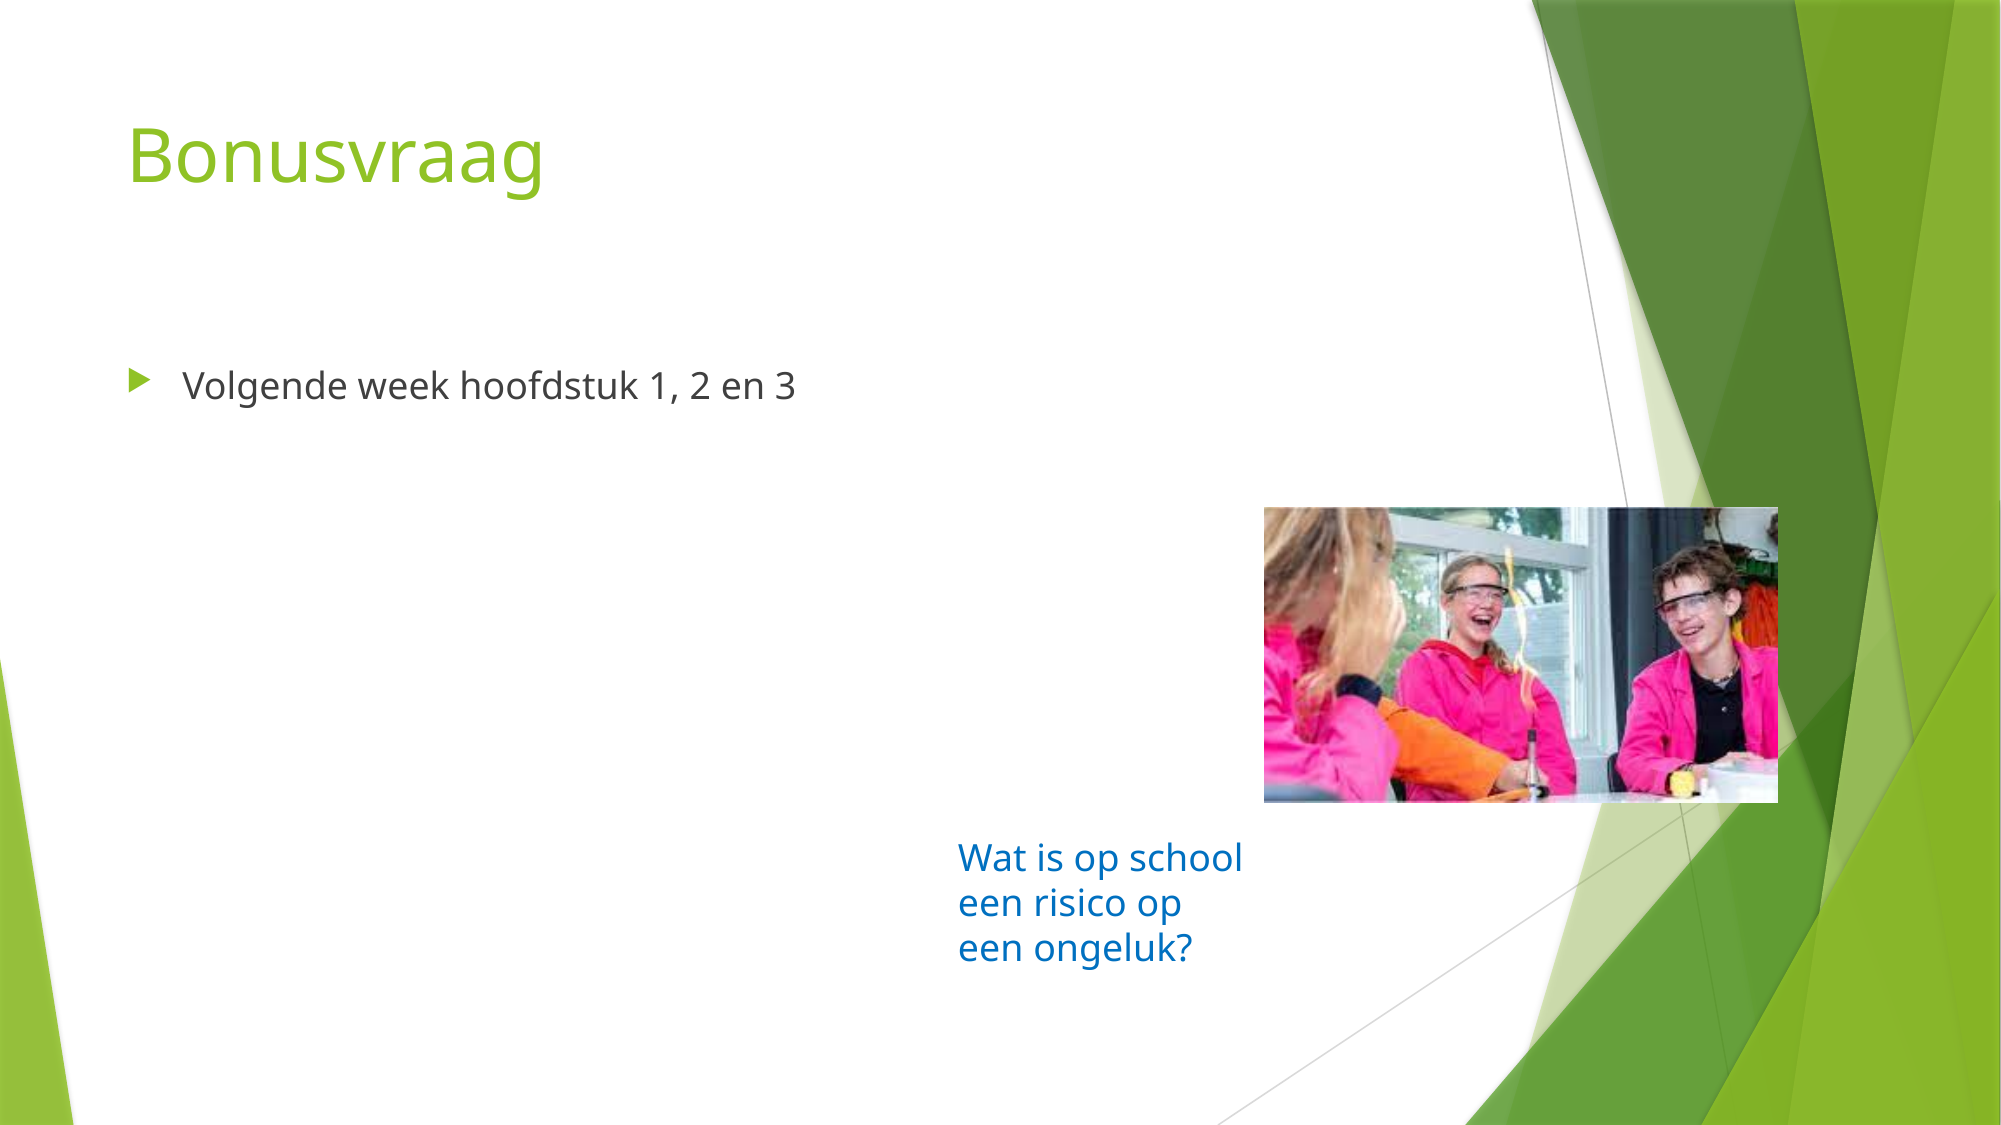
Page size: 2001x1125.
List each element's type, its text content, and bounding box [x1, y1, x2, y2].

picture [1264, 506, 1779, 803]
list Volgende week hoofdstuk 1, 2 en 3 [111, 354, 1522, 992]
text_box Wat is op school een risico op een ongeluk? [943, 826, 1263, 977]
title Bonusvraag [111, 99, 1522, 317]
